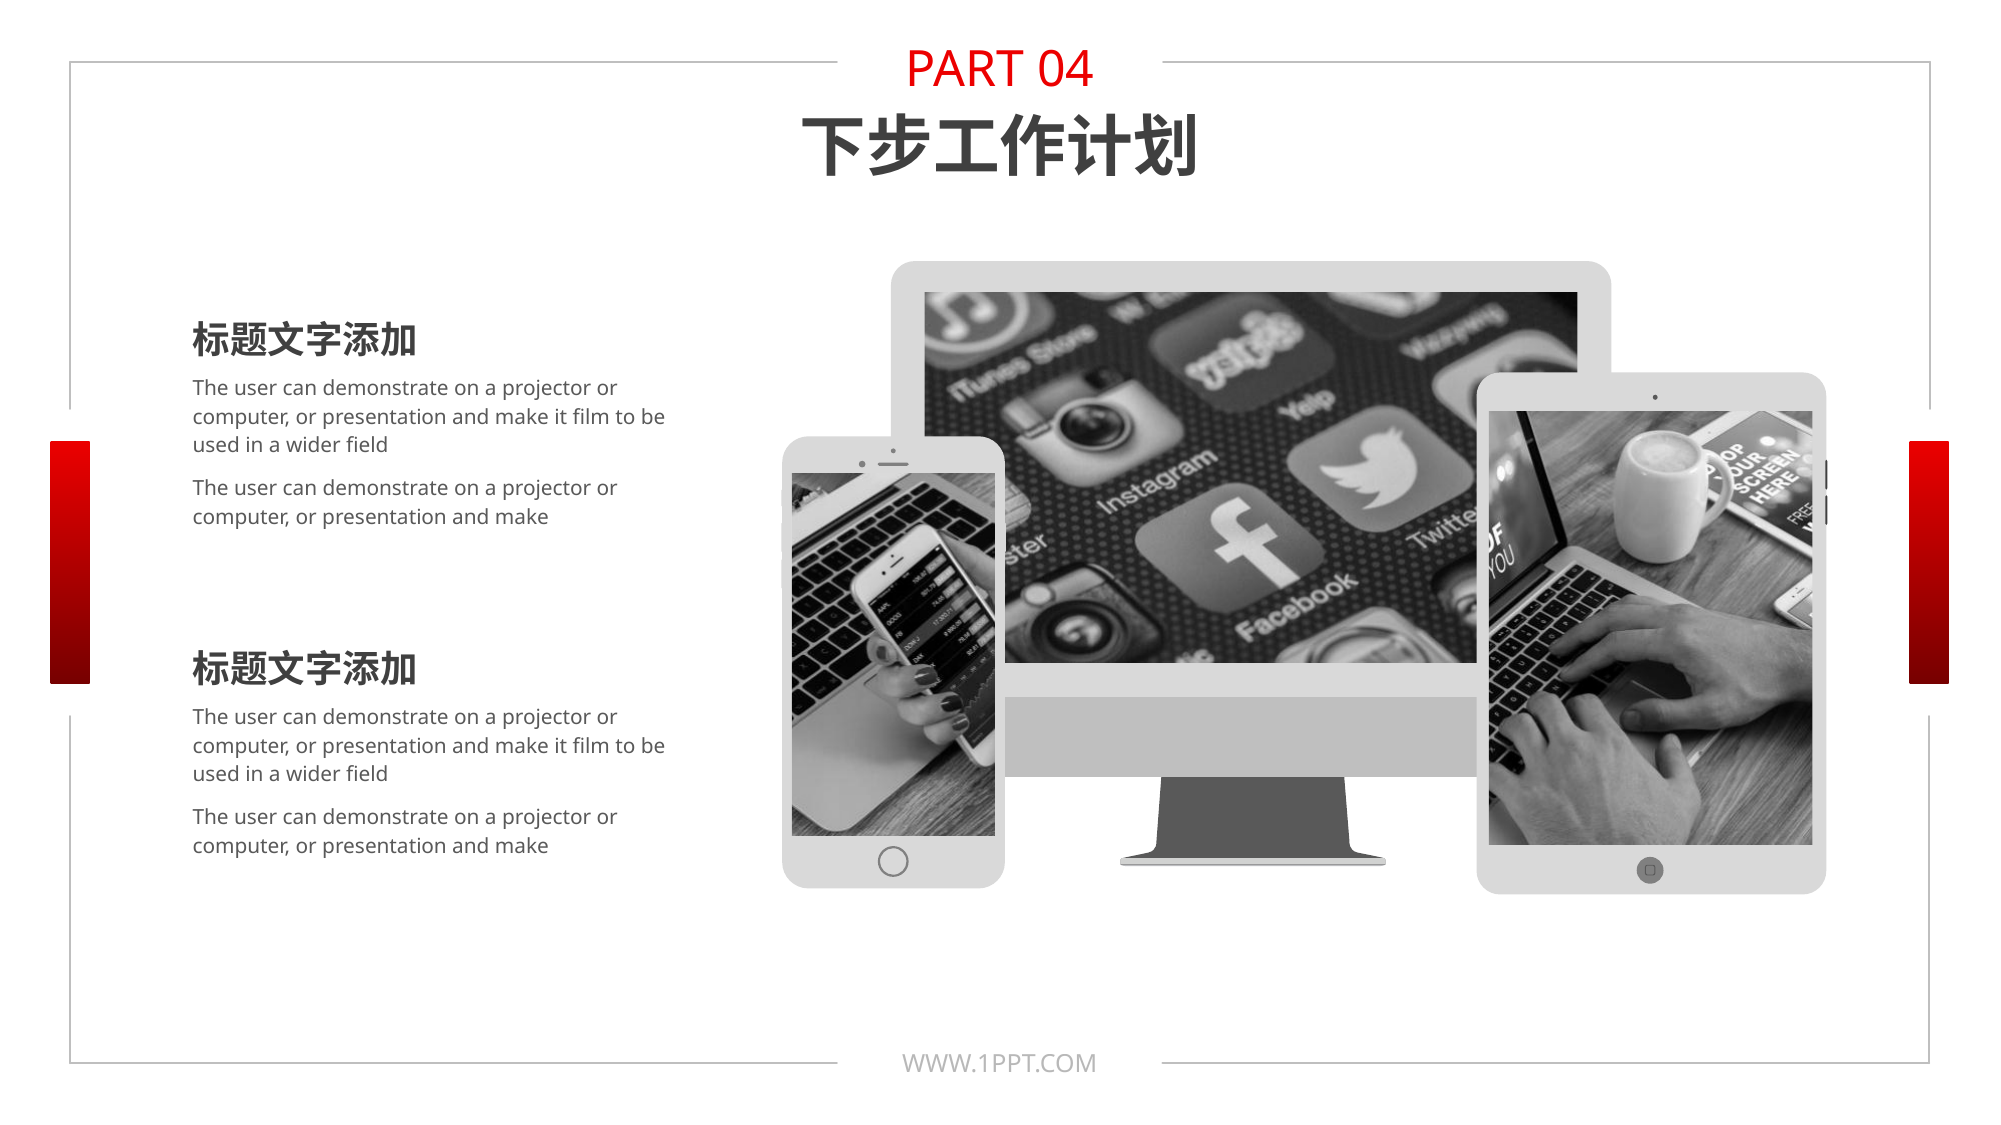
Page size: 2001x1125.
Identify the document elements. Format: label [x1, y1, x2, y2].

text_box [177, 637, 724, 866]
text_box [781, 260, 1828, 895]
text_box [782, 28, 1217, 193]
text_box [177, 308, 724, 537]
